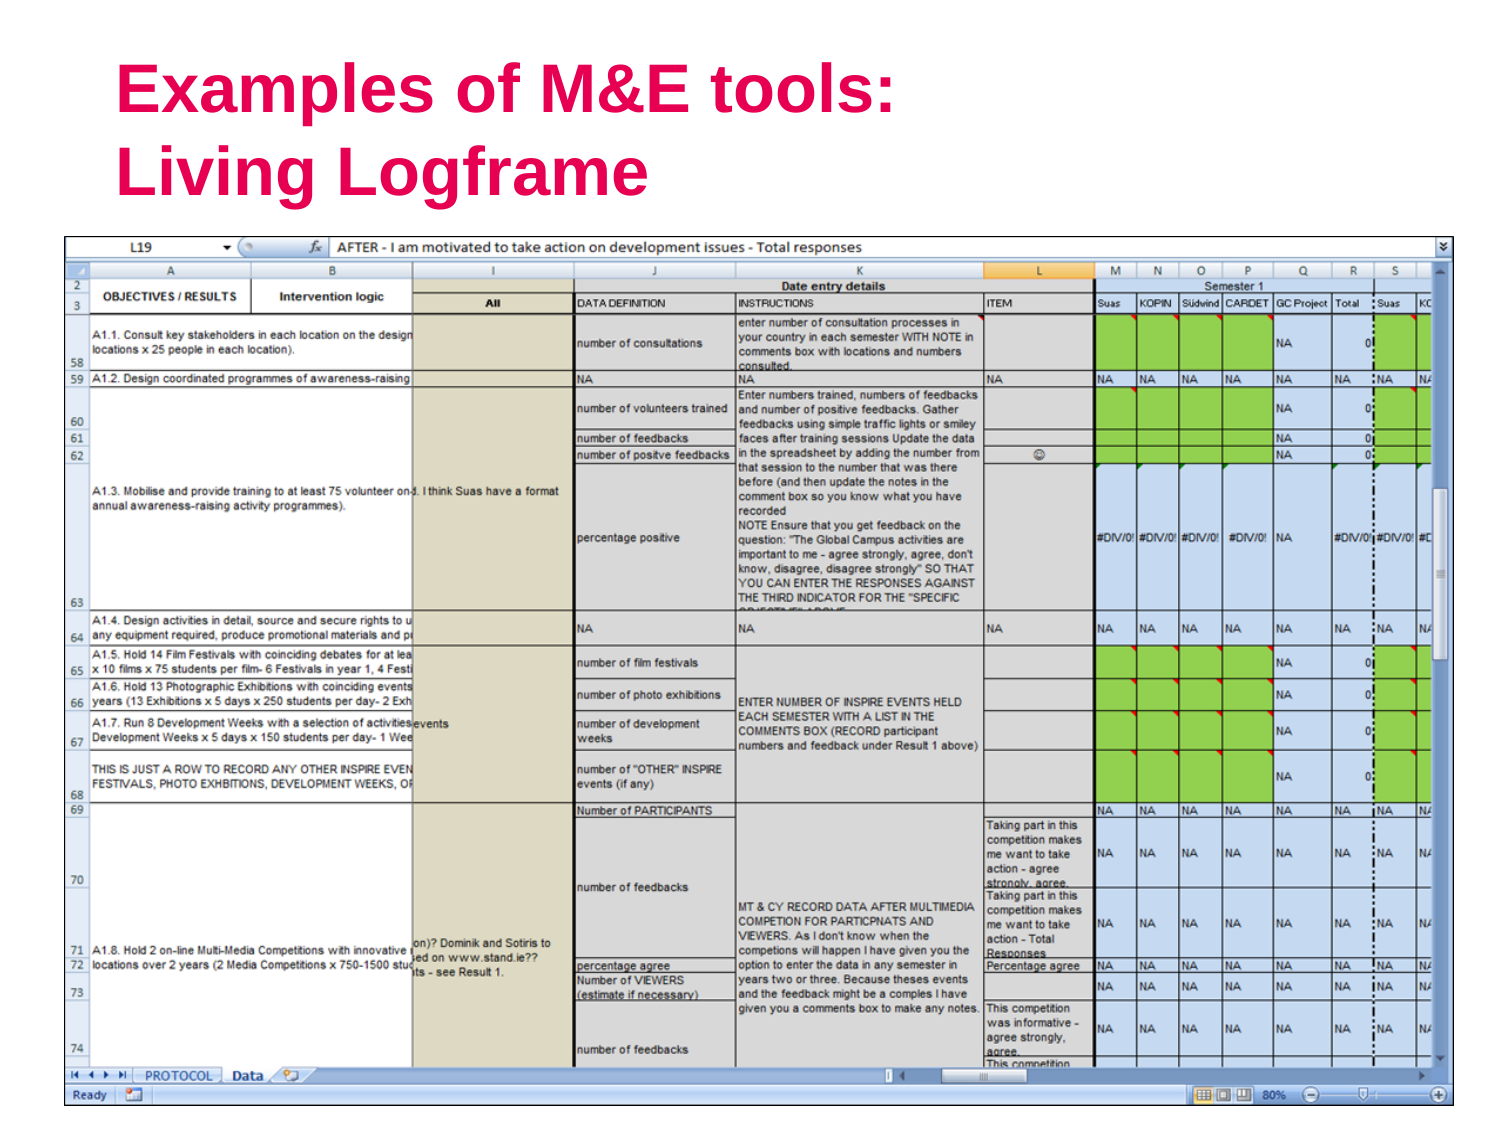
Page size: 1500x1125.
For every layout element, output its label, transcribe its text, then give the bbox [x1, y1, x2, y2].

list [64, 235, 1455, 1107]
title Examples of M&E tools: Living Logframe [100, 45, 1483, 209]
